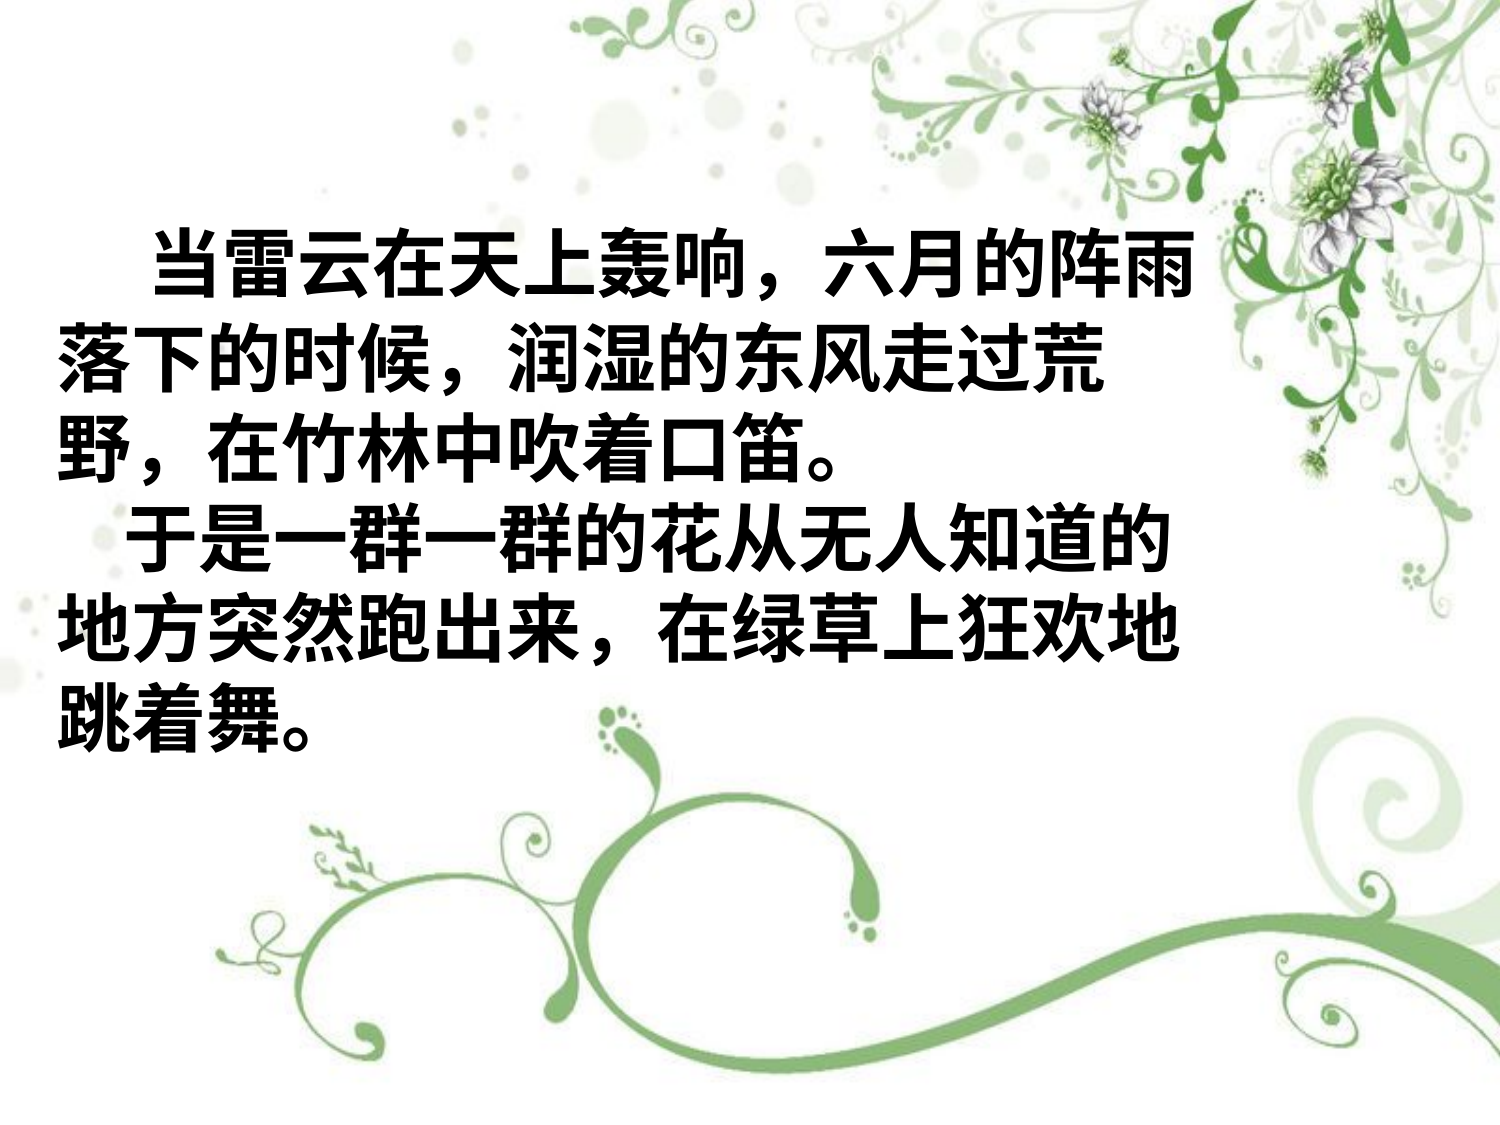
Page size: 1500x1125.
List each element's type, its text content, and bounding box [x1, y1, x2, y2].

text_box 当雷云在天上轰响，六月的阵雨落下的时候，润湿的东风走过荒野，在竹林中吹着口笛。 于是一群一群的花从无人知道的地方突然跑出来，在绿草上狂欢地跳着舞。 [41, 184, 1241, 770]
picture [0, 0, 1500, 1125]
